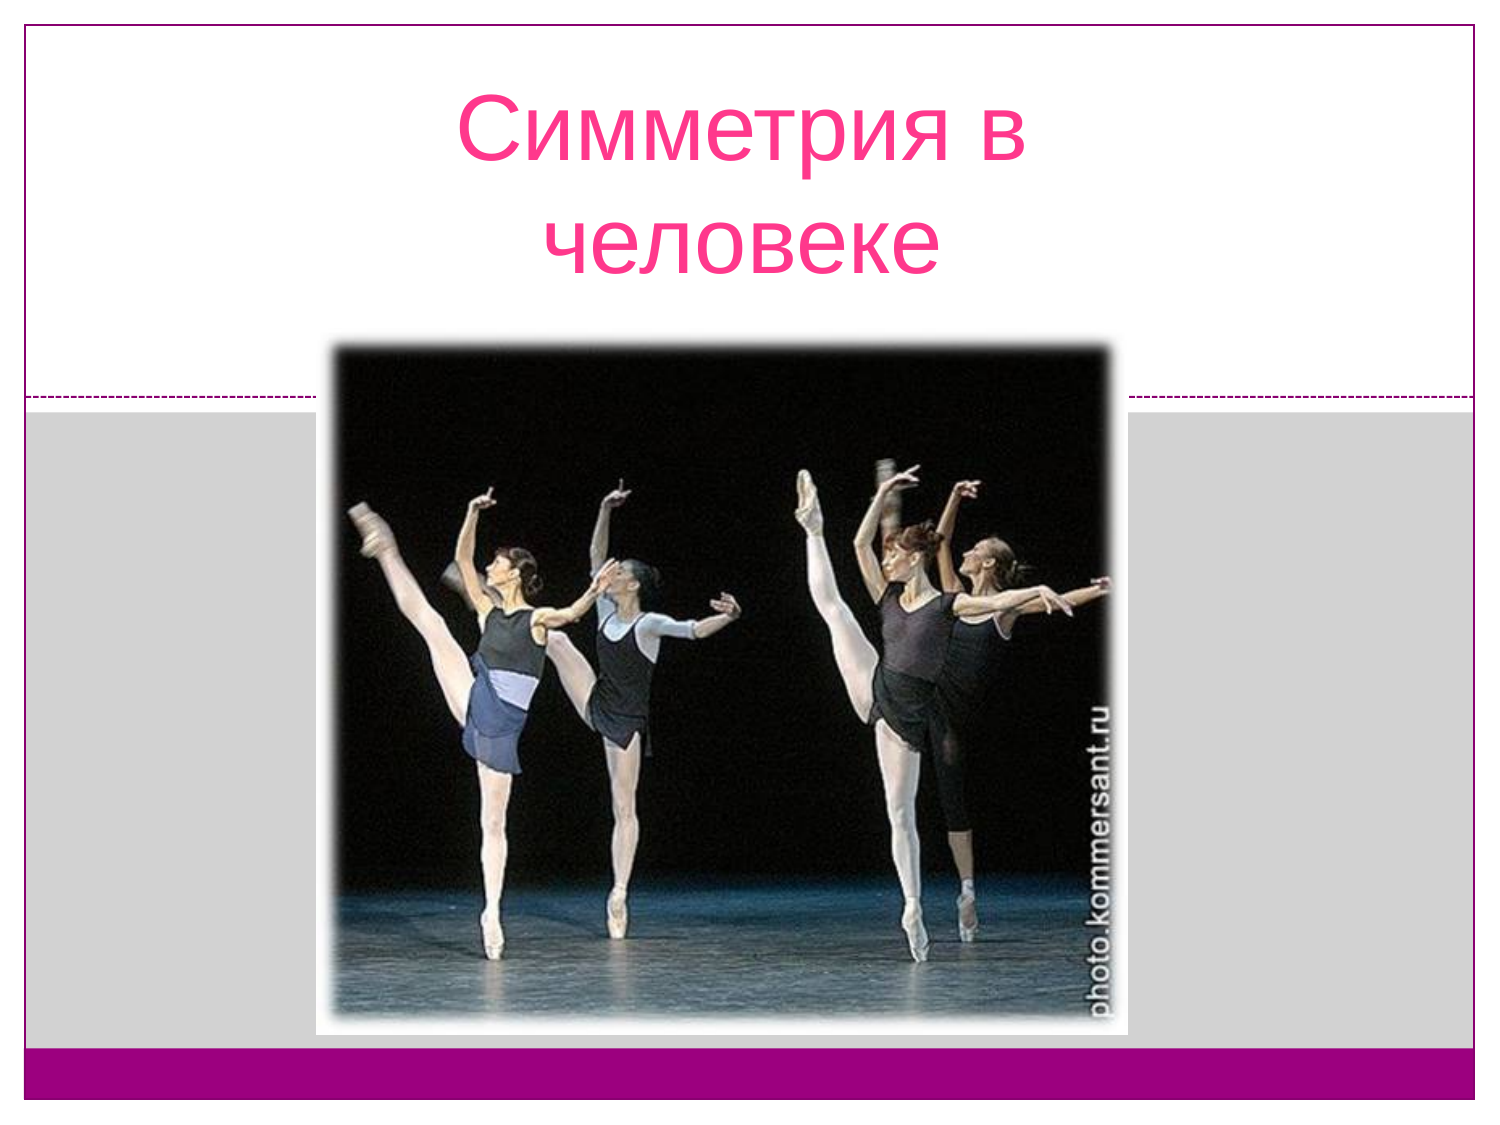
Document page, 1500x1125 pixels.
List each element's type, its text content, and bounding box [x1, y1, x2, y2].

title Симметрия в человеке [245, 58, 1239, 300]
picture [316, 327, 1128, 1035]
